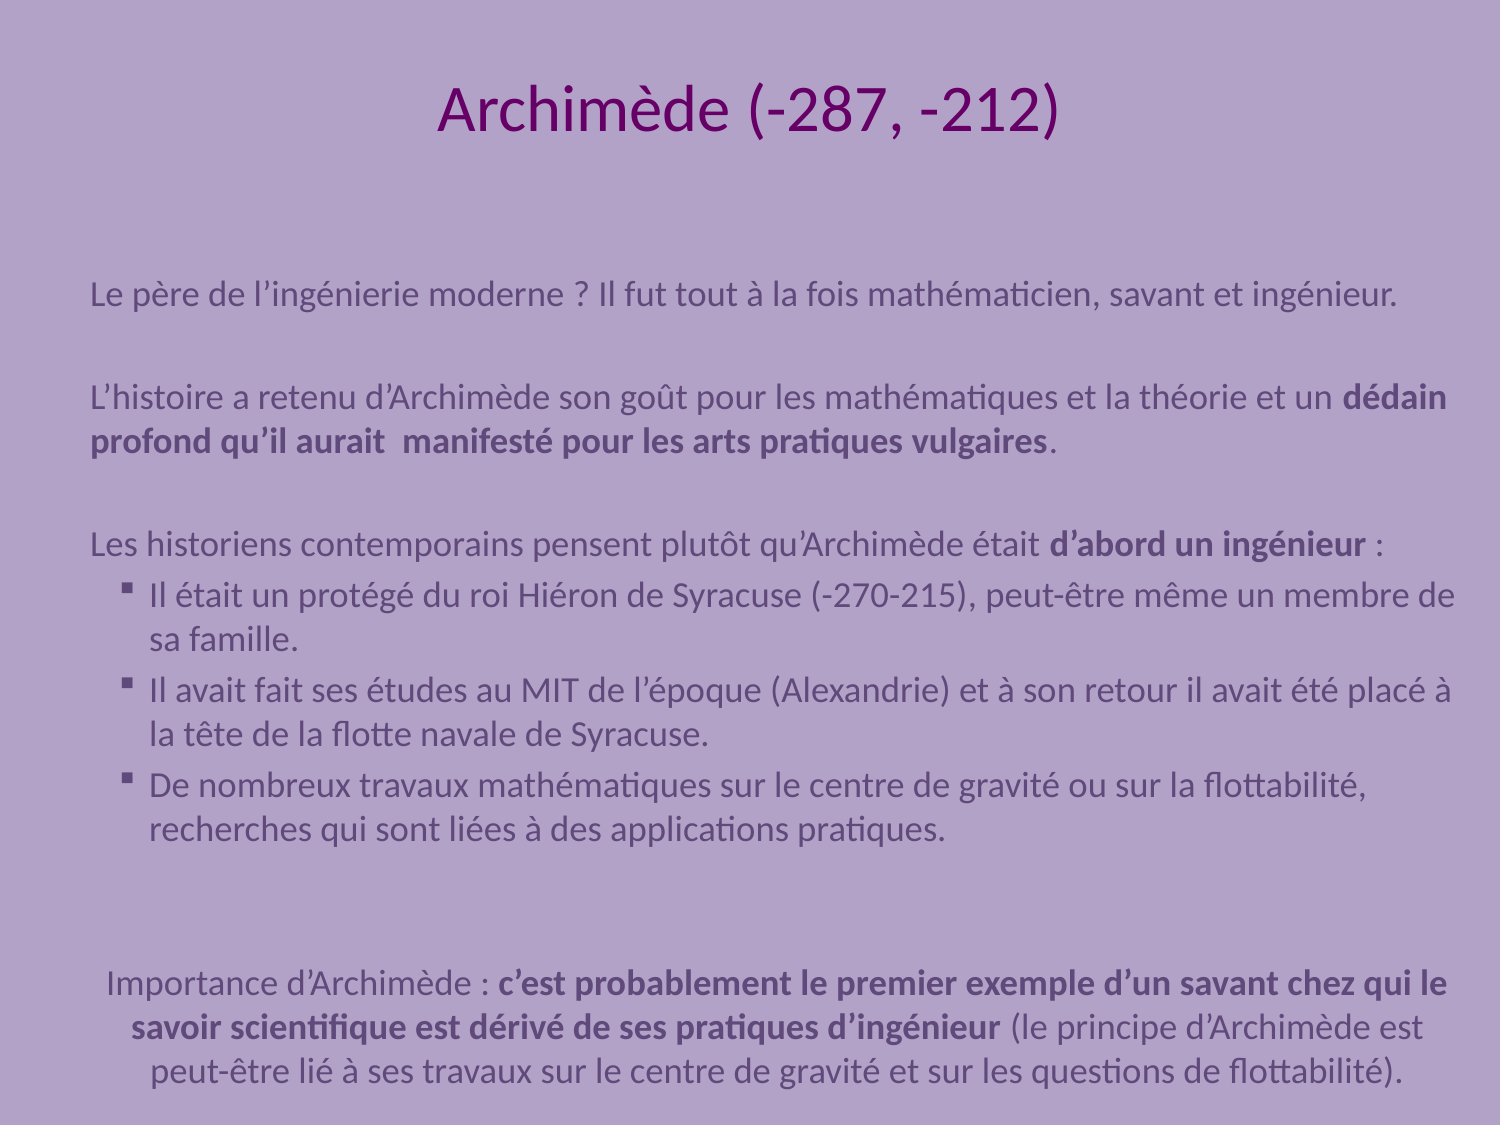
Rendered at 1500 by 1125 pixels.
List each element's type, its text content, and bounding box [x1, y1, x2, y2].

list Le père de l’ingénierie moderne ? Il fut tout à la fois mathématicien, savant et ingénieur. L’histoire a retenu d’Archimède son goût pour les mathématiques et la théorie et un dédain profond qu’il aurait manifesté pour les arts pratiques vulgaires. Les historiens contemporains pensent plutôt qu’Archimède était d’abord un ingénieur : Il était un protégé du roi Hiéron de Syracuse (-270-215), peut-être même un membre de sa famille. Il avait fait ses études au MIT de l’époque (Alexandrie) et à son retour il avait été placé à la tête de la flotte navale de Syracuse. De nombreux travaux mathématiques sur le centre de gravité ou sur la flottabilité, recherches qui sont liées à des applications pratiques. Importance d’Archimède : c’est probablement le premier exemple d’un savant chez qui le savoir scientifique est dérivé de ses pratiques d’ingénieur (le principe d’Archimède est peut-être lié à ses travaux sur le centre de gravité et sur les questions de flottabilité). [75, 262, 1481, 1125]
title Archimède (-287, -212) [75, 45, 1425, 165]
